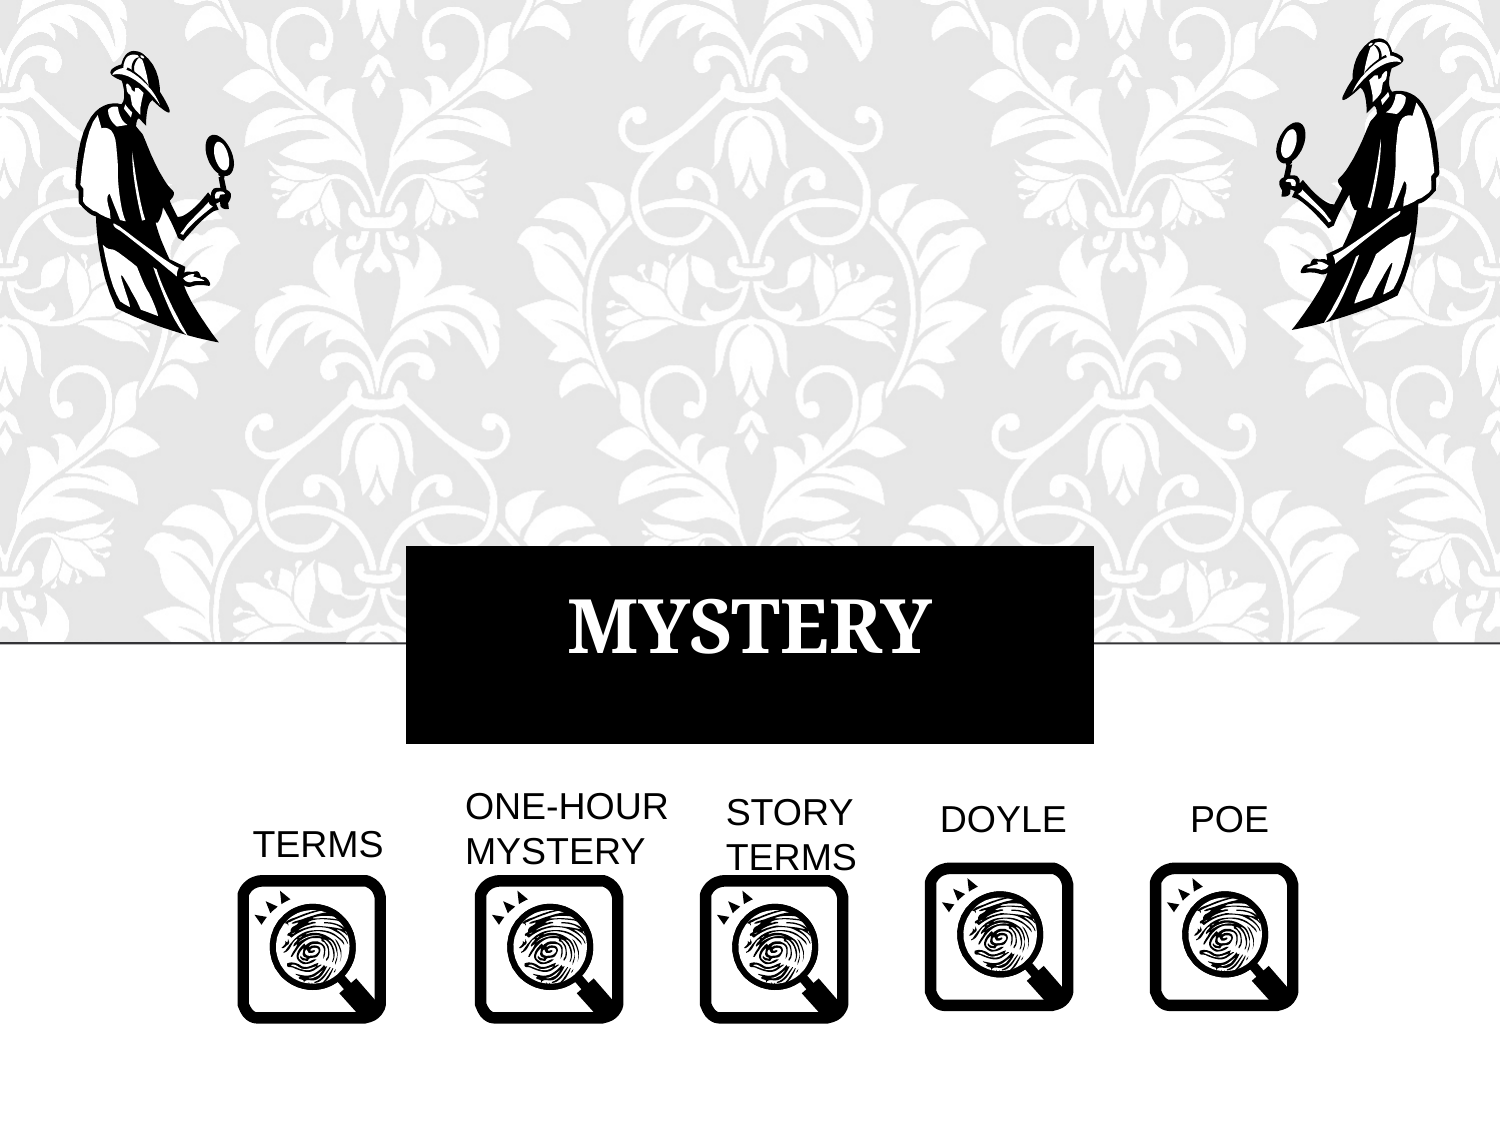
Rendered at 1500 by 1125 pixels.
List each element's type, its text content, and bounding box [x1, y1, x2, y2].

picture [237, 874, 387, 1024]
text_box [924, 787, 1083, 1012]
title MYSTERY [407, 544, 1093, 676]
text_box STORY TERMS [711, 780, 879, 886]
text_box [1149, 787, 1299, 1012]
text_box ONE-HOUR MYSTERY [450, 774, 684, 880]
picture [474, 874, 624, 1024]
text_box TERMS [237, 812, 399, 873]
picture [1274, 37, 1441, 331]
picture [74, 49, 236, 343]
picture [699, 874, 849, 1024]
